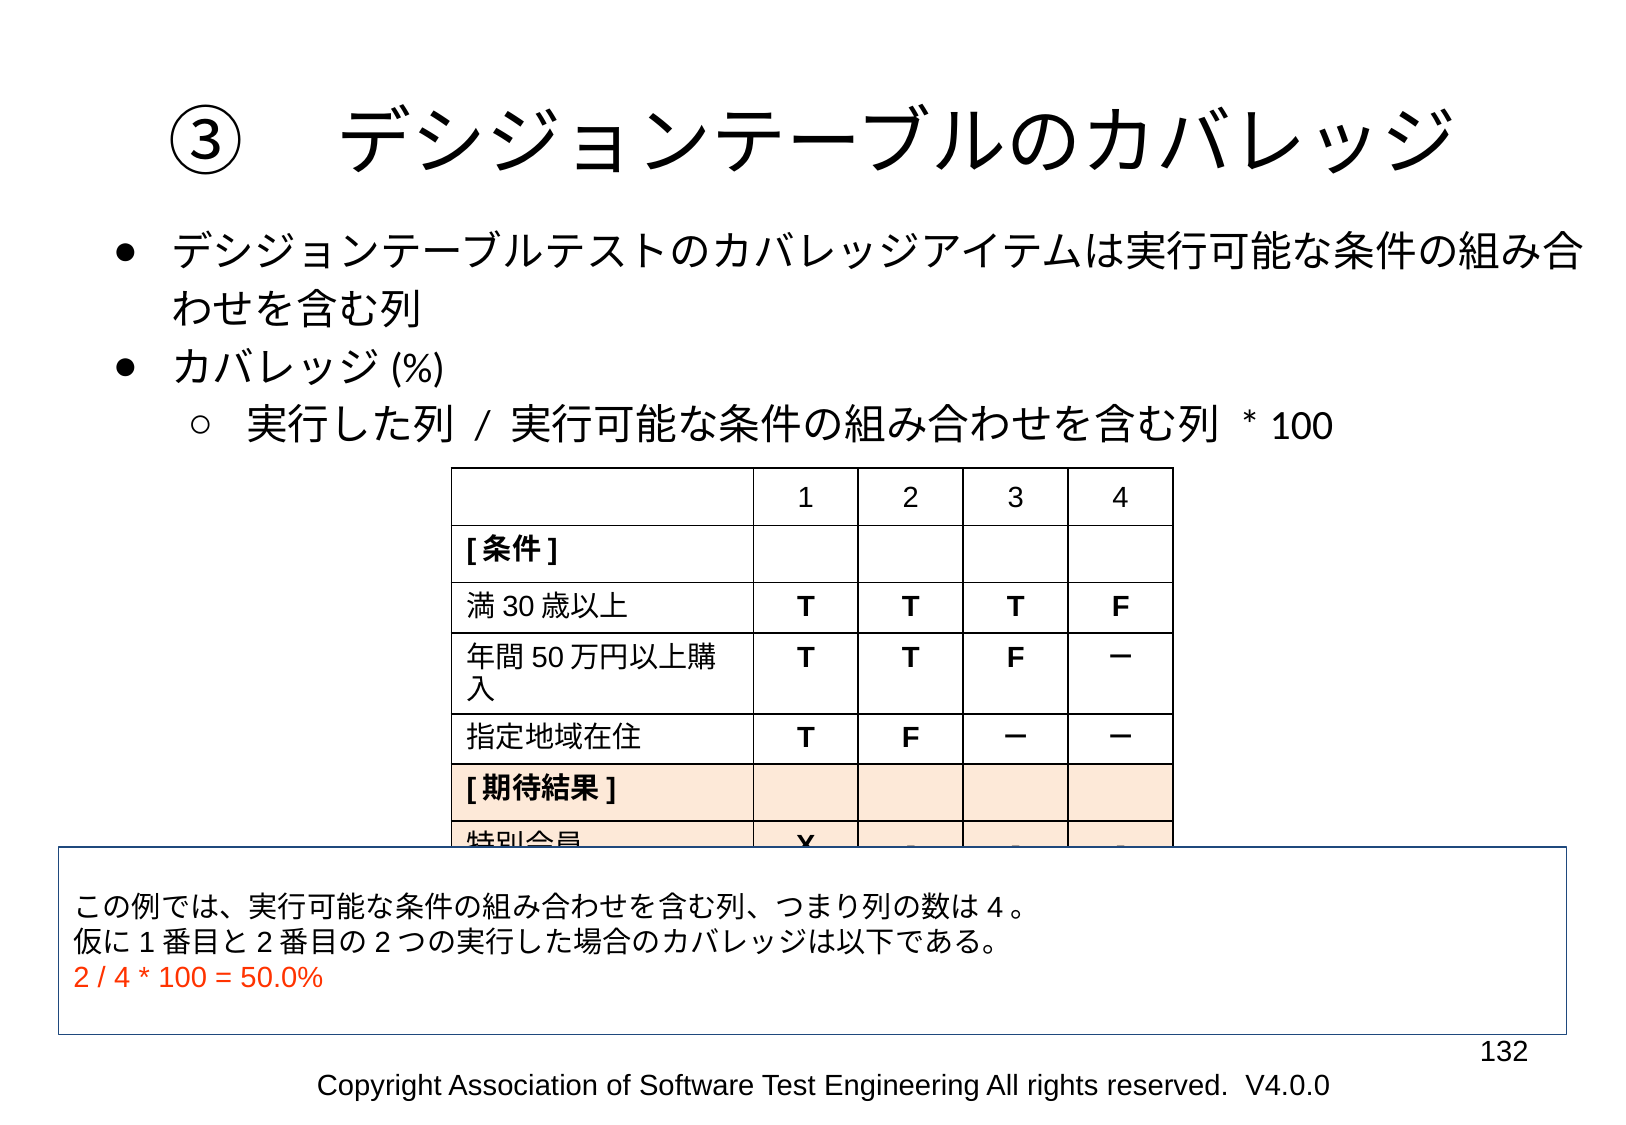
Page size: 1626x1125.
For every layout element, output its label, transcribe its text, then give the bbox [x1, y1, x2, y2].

table_cell － [964, 715, 1067, 763]
table_cell T [859, 583, 962, 632]
table_header 2 [859, 480, 962, 525]
text_box この例では、実行可能な条件の組み合わせを含む列、つまり列の数は4。 仮に1番目と2番目の2つの実行した場合のカバレッジは以下である。 2 / 4 * 100 = 50.0% [58, 846, 1567, 1035]
table_cell T [859, 634, 962, 713]
table_cell - [859, 822, 962, 846]
table_cell F [1069, 583, 1172, 632]
table_cell [964, 765, 1067, 820]
table_cell T [754, 715, 857, 763]
table_cell F [964, 634, 1067, 713]
table_cell T [754, 583, 857, 632]
table_cell [859, 526, 962, 582]
table_cell F [859, 715, 962, 763]
table_header 3 [964, 480, 1067, 525]
list デシジョンテーブルテストのカバレッジアイテムは実行可能な条件の組み合わせを含む列 カバレッジ(%) 実行した列 / 実行可能な条件の組み合わせを含む列 * 100 [81, 210, 1617, 480]
table_cell 満30歳以上 [452, 583, 753, 632]
title ③ デシジョンテーブルのカバレッジ [81, 45, 1544, 210]
table_cell T [964, 583, 1067, 632]
table_header 1 [754, 480, 857, 525]
table_cell - [1069, 822, 1172, 846]
table_cell 指定地域在住 [452, 715, 753, 763]
text_box ‹#› [1164, 1035, 1544, 1103]
text_box Copyright Association of Software Test Engineering All rights reserved. V4.0.0 [233, 1058, 1164, 1103]
table_cell [754, 526, 857, 582]
table_header [452, 480, 753, 525]
table_cell [1069, 526, 1172, 582]
table_cell 年間50万円以上購入 [452, 634, 753, 713]
table_cell [964, 526, 1067, 582]
table_cell － [1069, 715, 1172, 763]
table_cell [期待結果] [452, 765, 753, 820]
table_cell - [964, 822, 1067, 846]
table_cell T [754, 634, 857, 713]
table_header 4 [1069, 480, 1172, 525]
table_cell [754, 765, 857, 820]
table_cell 特別会員 [452, 822, 753, 846]
table_cell [1069, 765, 1172, 820]
table_cell [859, 765, 962, 820]
table_cell － [1069, 634, 1172, 713]
table_cell [条件] [452, 526, 753, 582]
table_cell X [754, 822, 857, 846]
